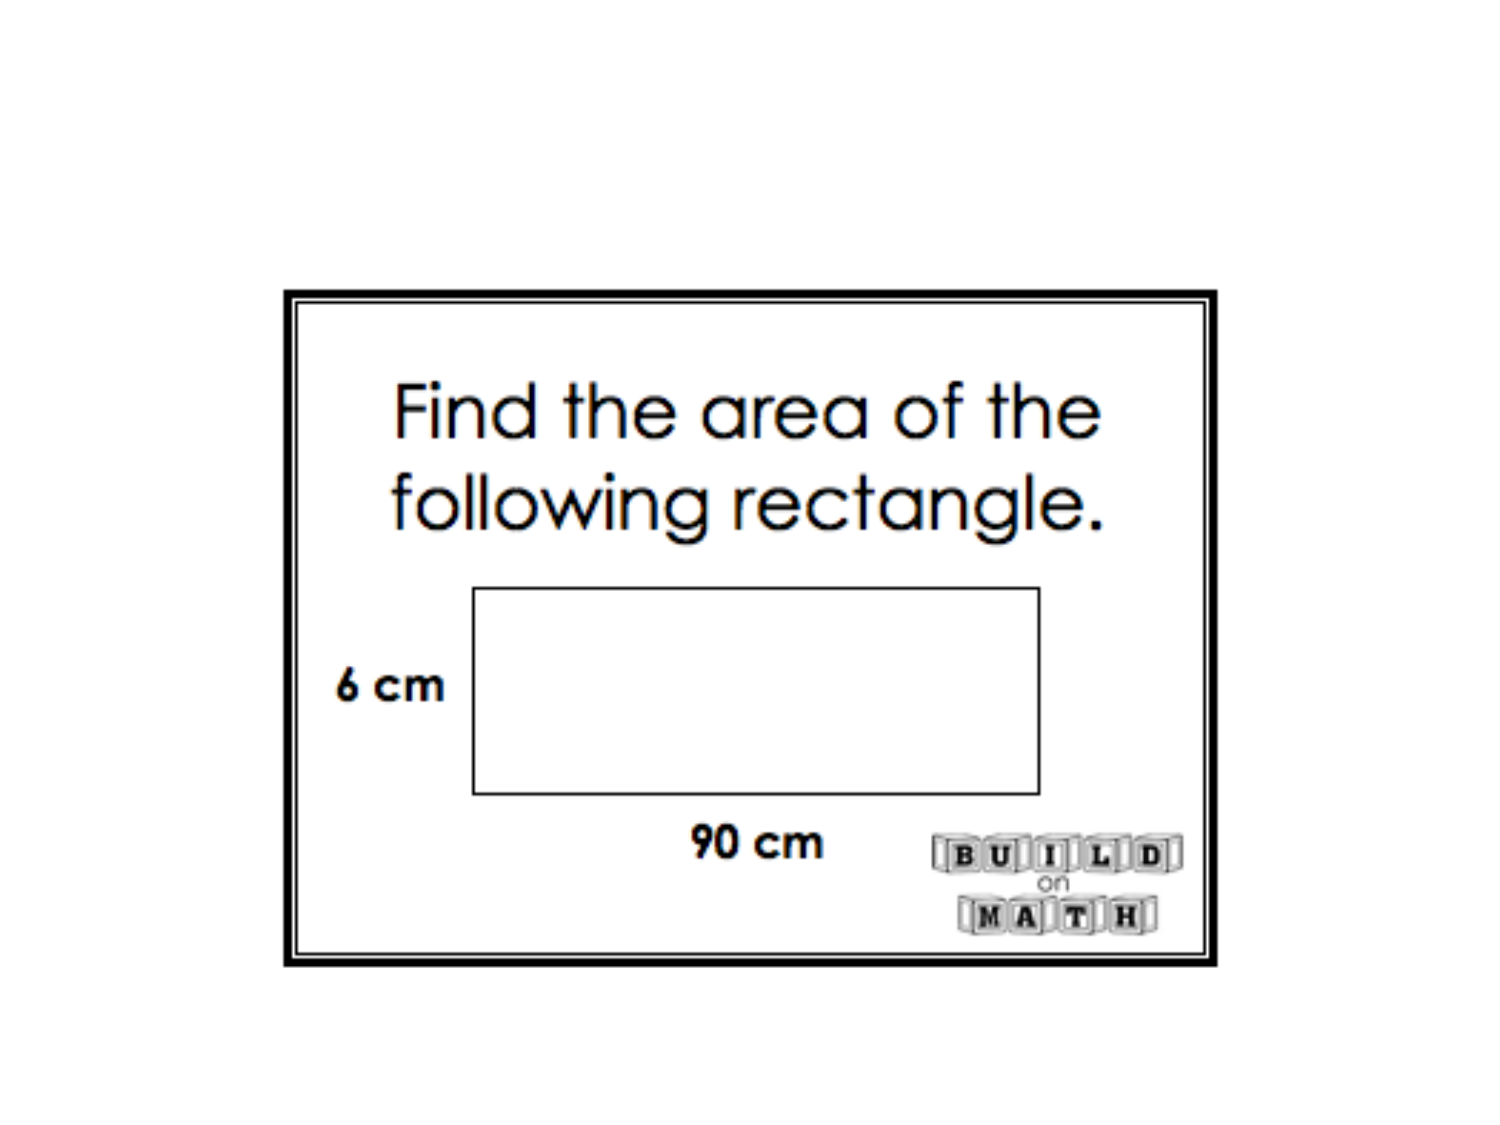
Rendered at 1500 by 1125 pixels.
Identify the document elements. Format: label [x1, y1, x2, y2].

list [74, 262, 1426, 1006]
